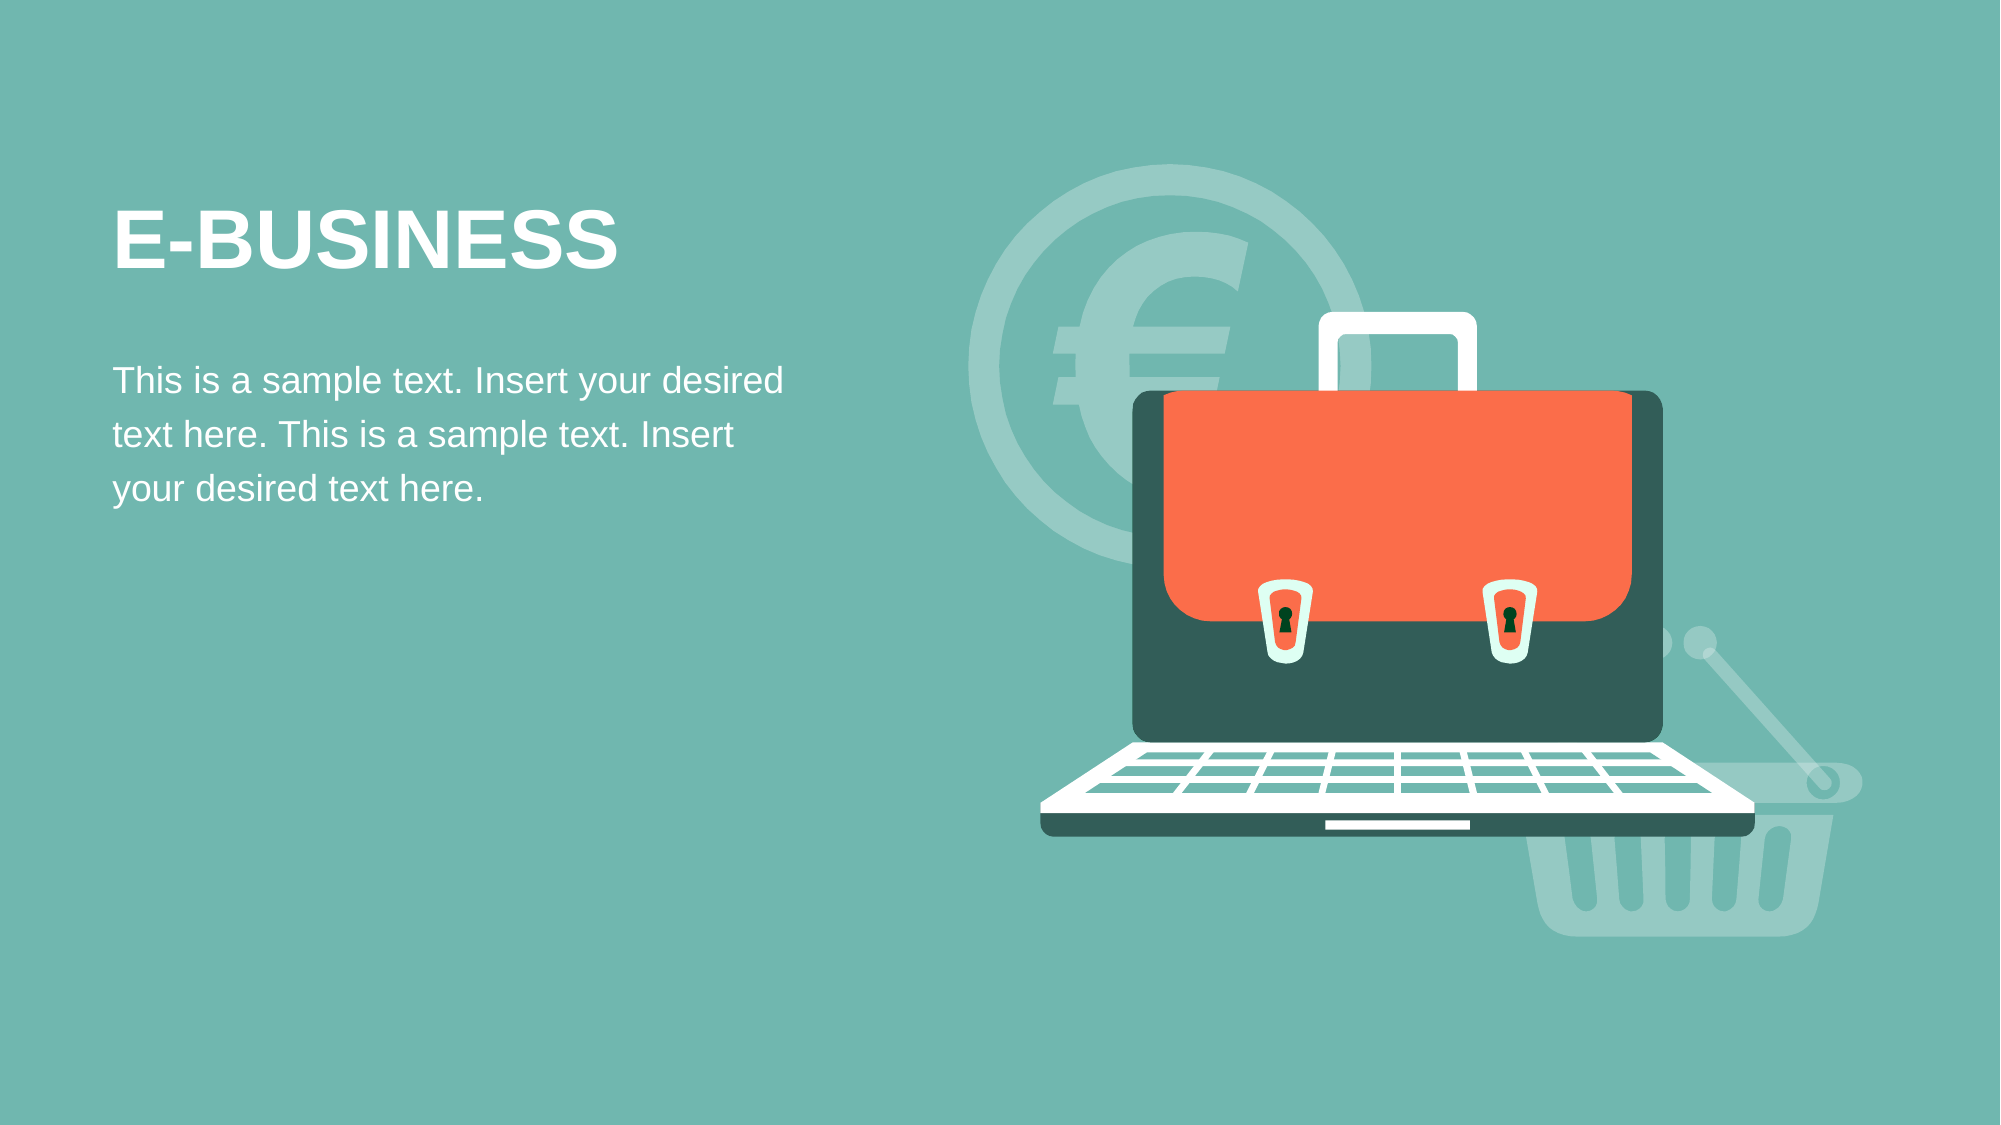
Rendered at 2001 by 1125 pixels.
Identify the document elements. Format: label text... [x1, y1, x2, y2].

list This is a sample text. Insert your desired text here. This is a sample text. Insert your desired text here. [112, 337, 800, 963]
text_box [967, 163, 1863, 937]
list E-BUSINESS [112, 174, 800, 300]
